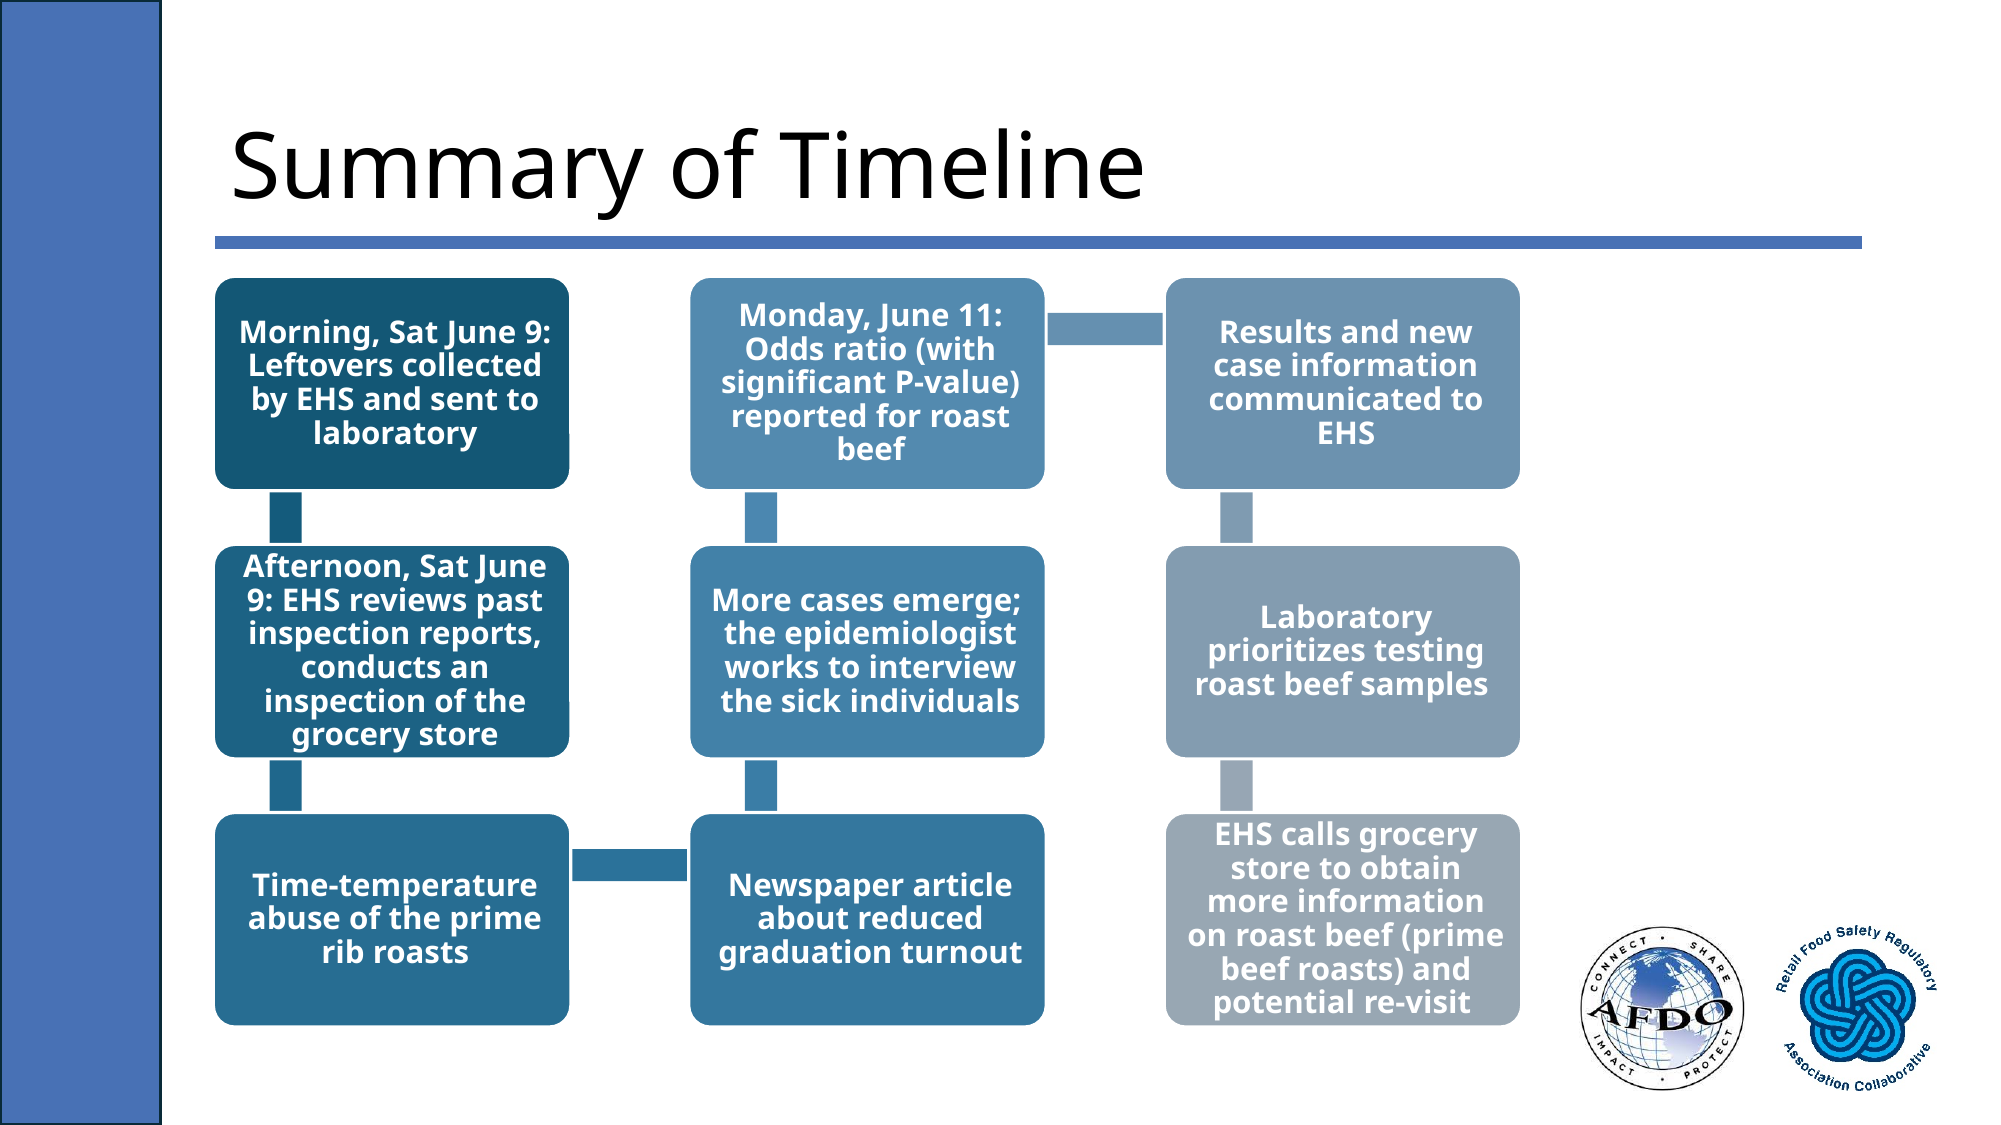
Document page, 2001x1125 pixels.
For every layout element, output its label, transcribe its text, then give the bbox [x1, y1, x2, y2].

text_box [172, 275, 1563, 1029]
picture [1776, 925, 1937, 1091]
picture [1579, 925, 1745, 1091]
title Summary of Timeline [215, 110, 1863, 227]
